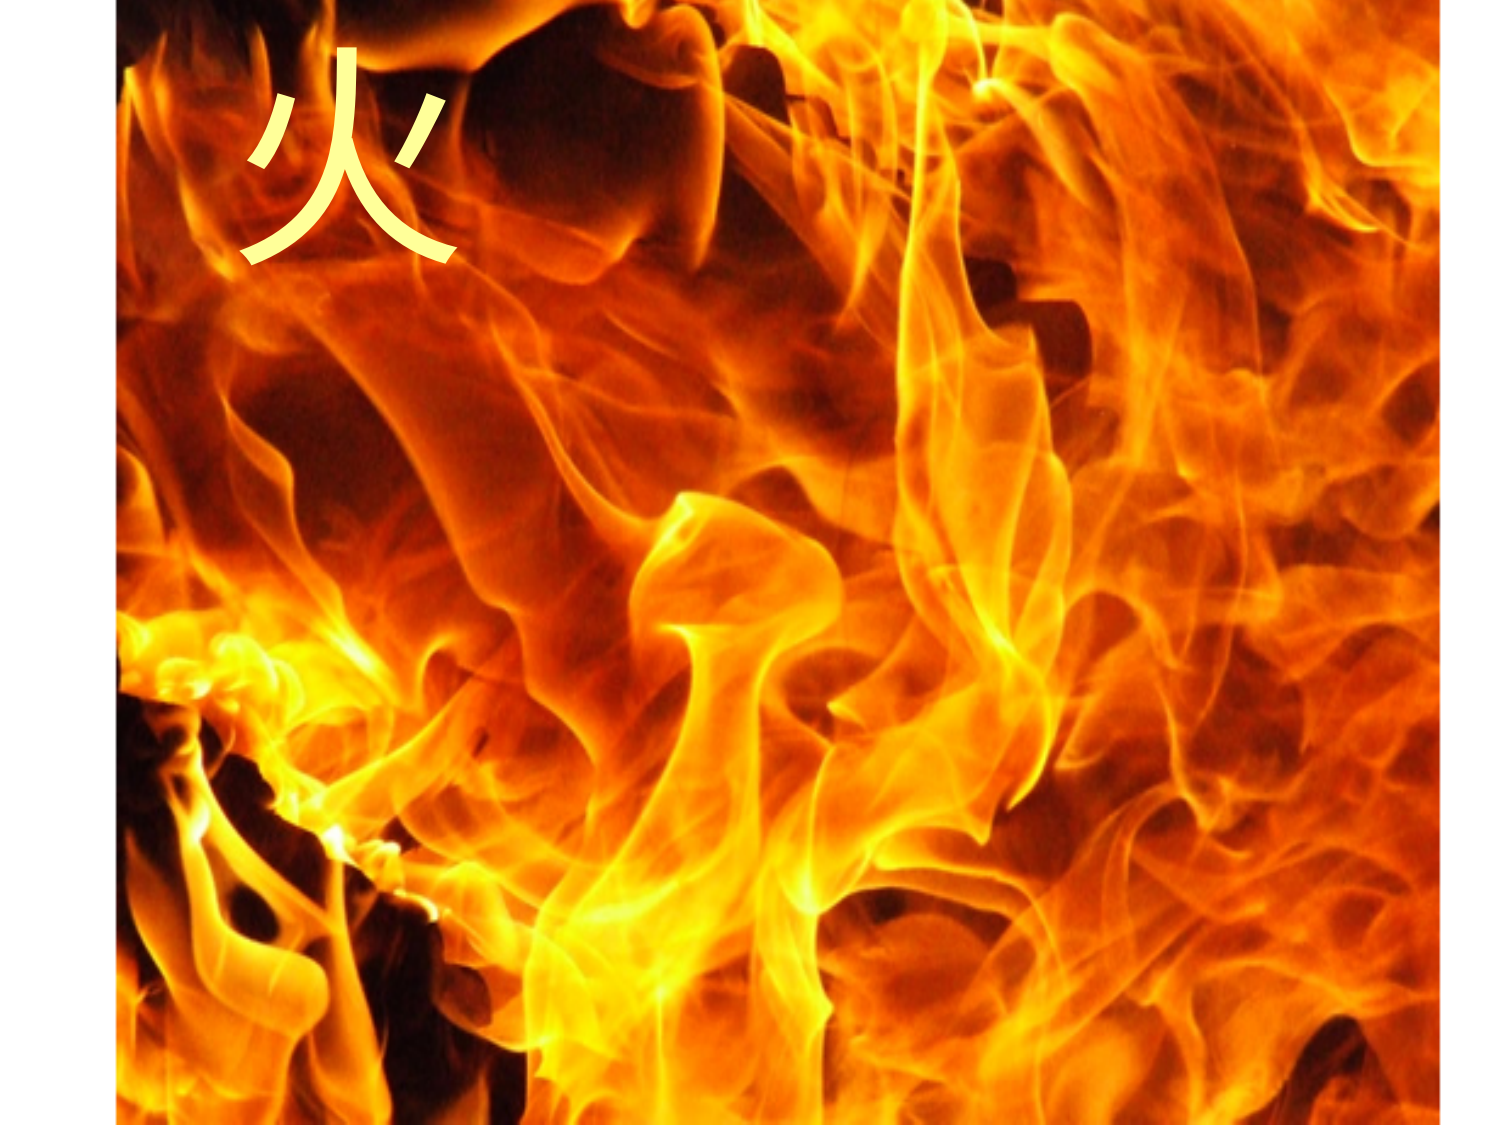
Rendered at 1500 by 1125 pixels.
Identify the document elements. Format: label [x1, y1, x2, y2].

list [0, 0, 1500, 1125]
